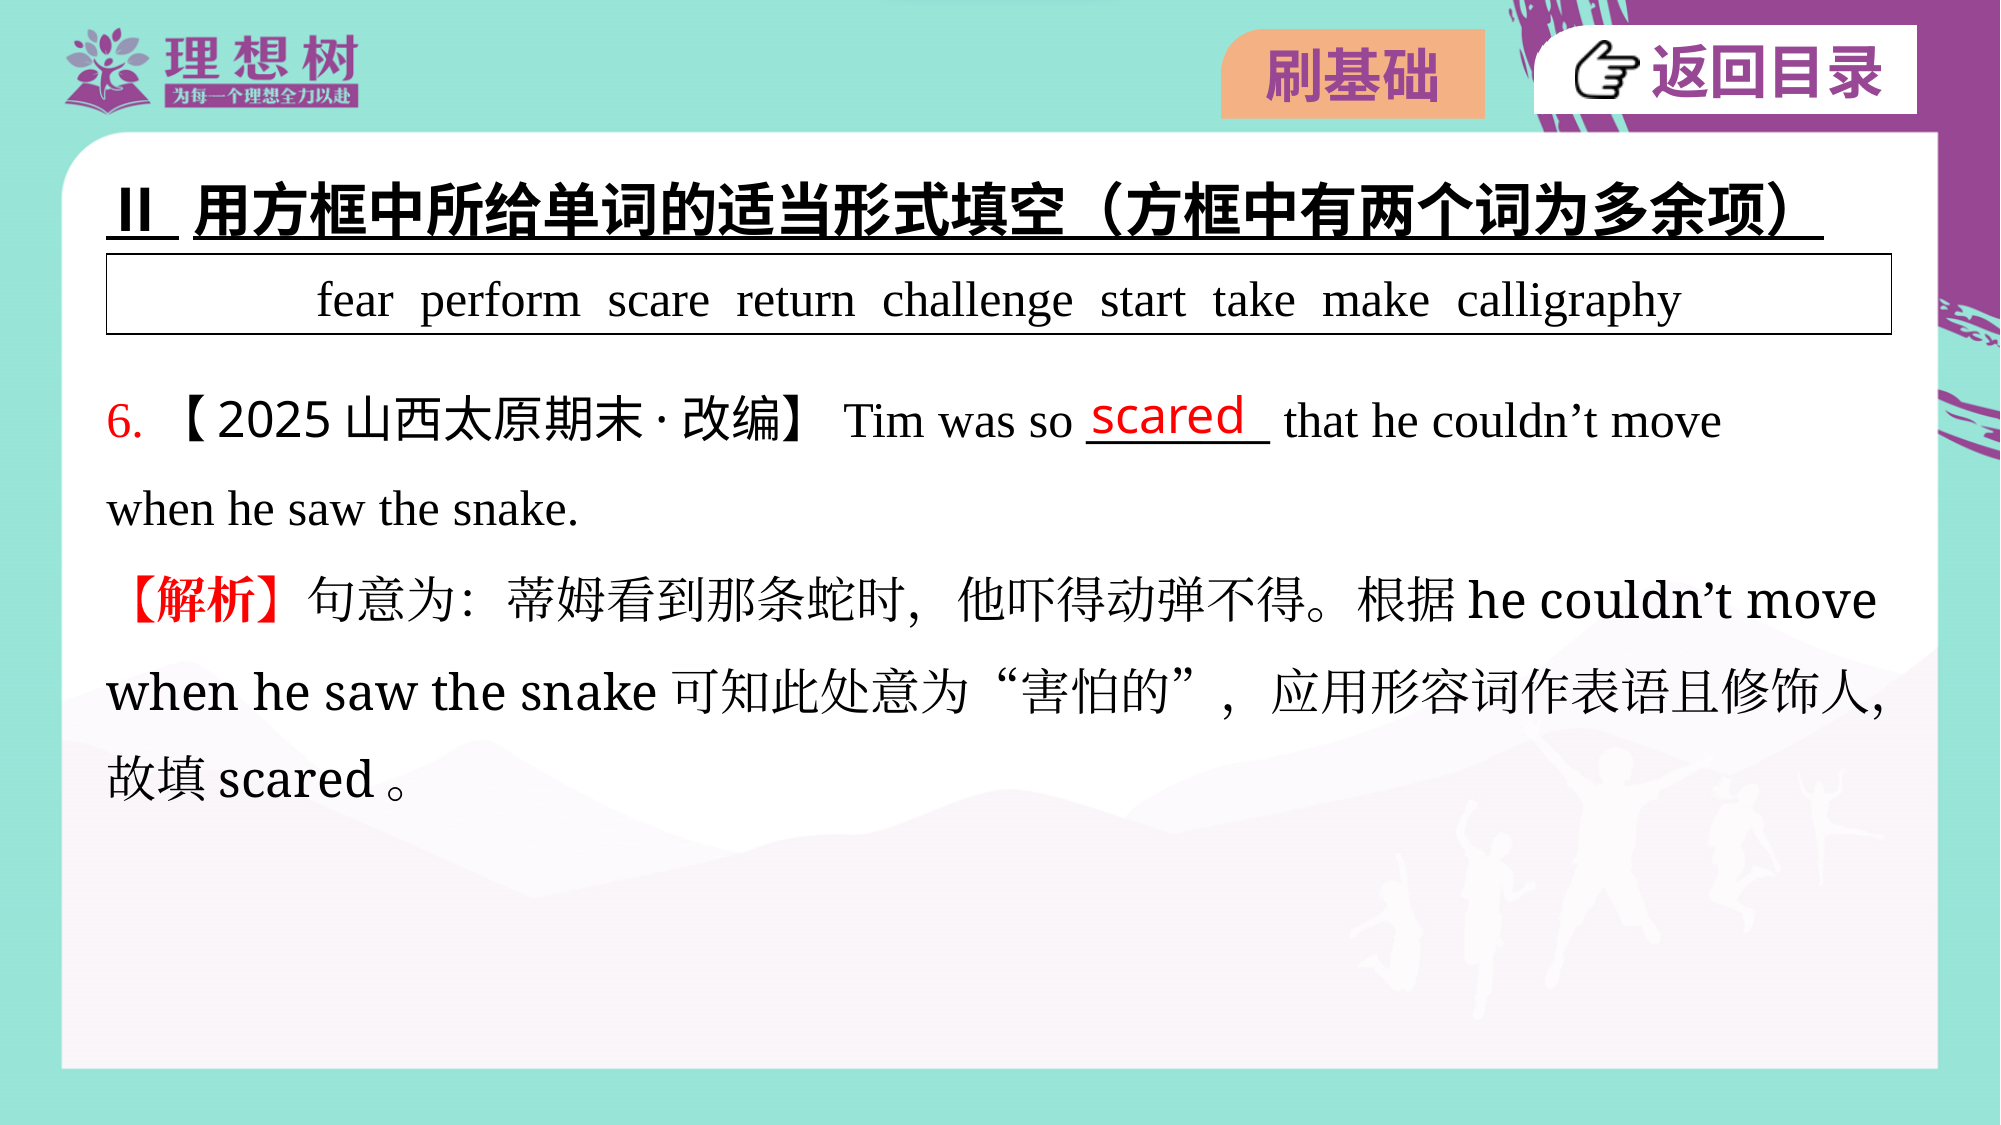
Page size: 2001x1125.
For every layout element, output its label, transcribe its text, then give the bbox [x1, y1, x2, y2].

text_box 【解析】句意为：蒂姆看到那条蛇时，他吓得动弹不得。根据he couldn’t move when he saw the snake可知此处意为“害怕的”，应用形容词作表语且修饰人， 故填scared。 [106, 537, 1895, 799]
picture [0, 0, 2000, 1125]
text_box scared [1075, 351, 1262, 433]
text_box Ⅱ 用方框中所给单词的适当形式填空（方框中有两个词为多余项） [106, 140, 1895, 305]
table_header fear perform scare return challenge start take make calligraphy [107, 255, 1891, 333]
text_box 6.【2025山西太原期末·改编】Tim was so ________ that he couldn’t move when he saw the snake. [106, 356, 1895, 526]
